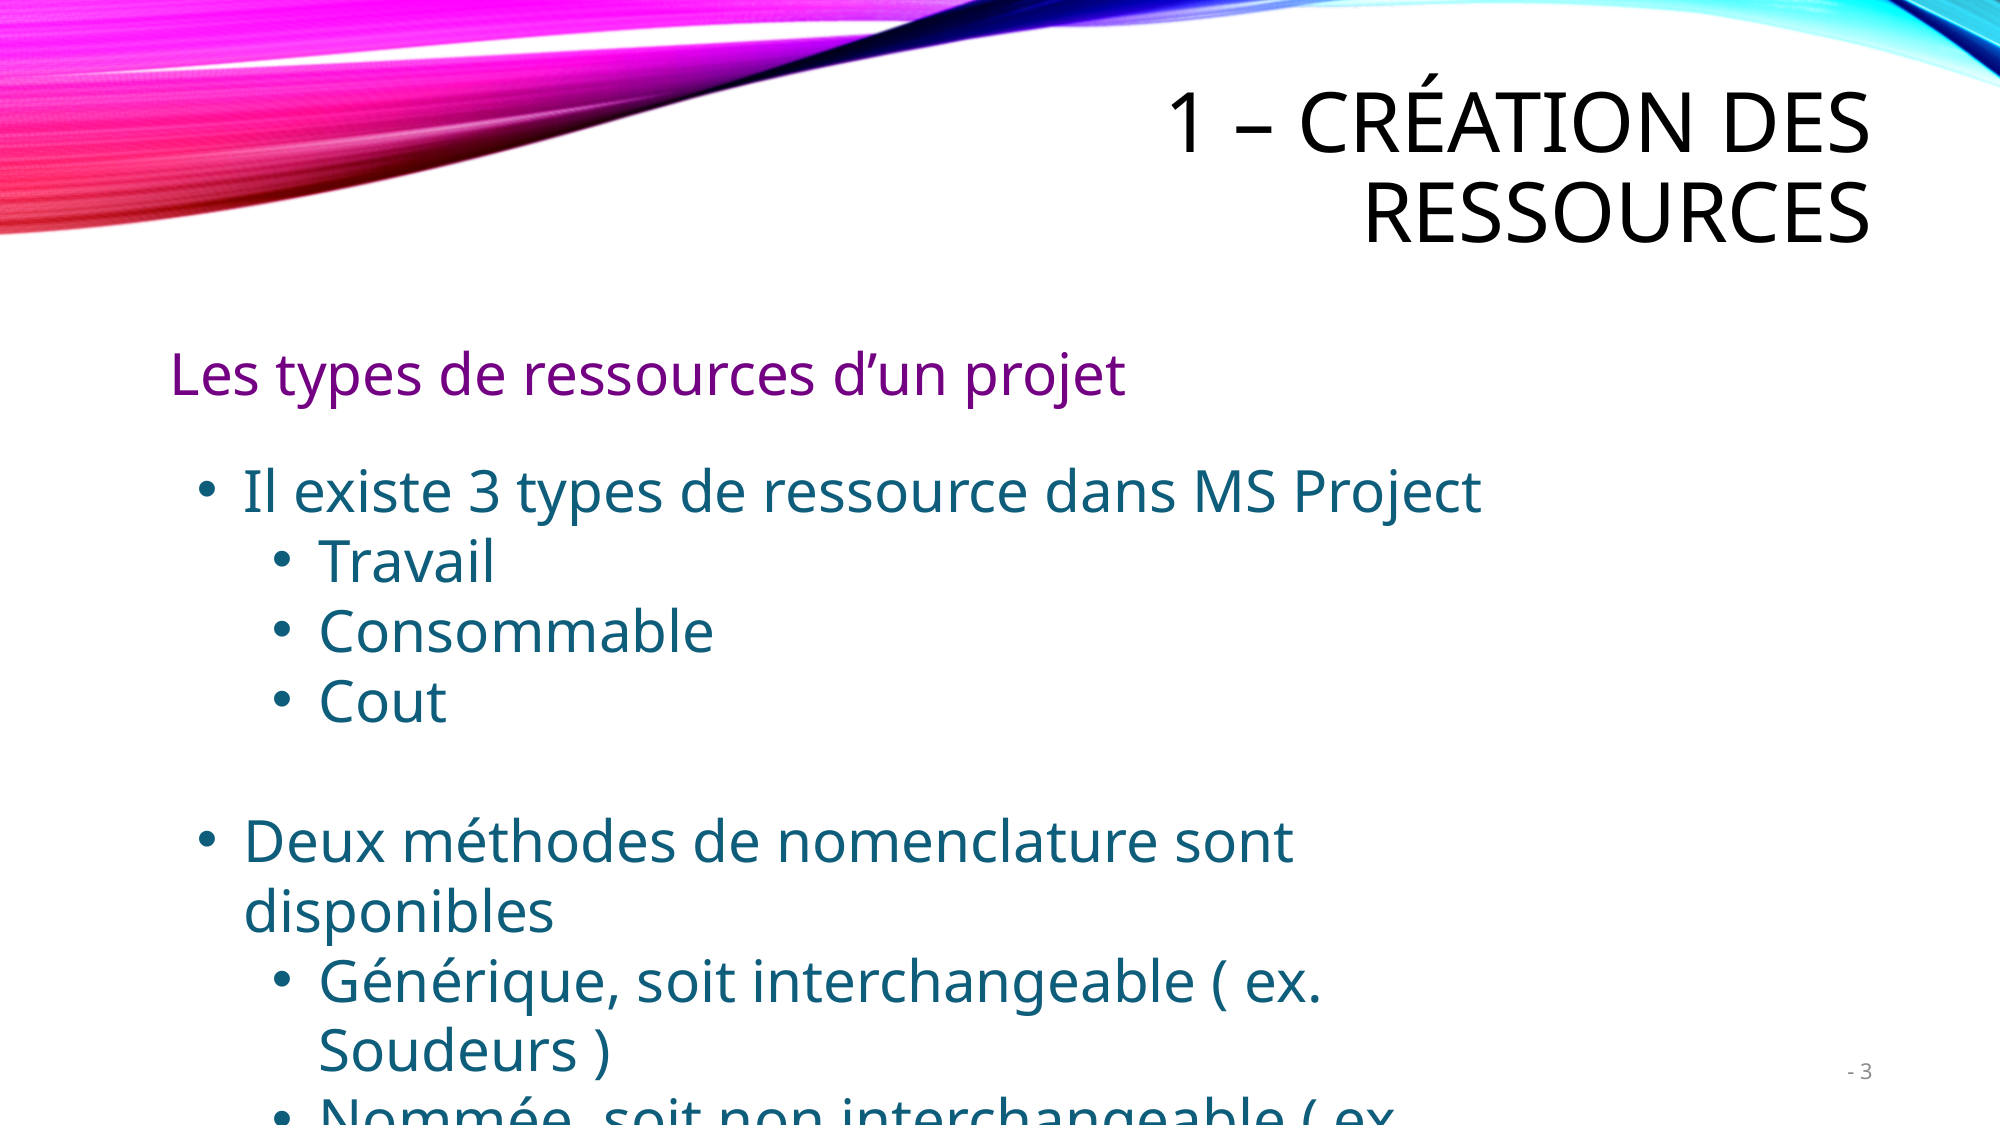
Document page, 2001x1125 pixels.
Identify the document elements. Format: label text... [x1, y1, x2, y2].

text_box Il existe 3 types de ressource dans MS Project Travail Consommable Cout Deux méthodes de nomenclature sont disponibles Générique, soit interchangeable ( ex. Soudeurs ) Nommée, soit non interchangeable ( ex. Robert ) [182, 446, 1604, 1125]
slide_number 3 [1808, 1042, 1888, 1103]
picture [1910, 0, 2000, 45]
text_box Les types de ressources d’un projet [154, 259, 1841, 415]
picture [0, 0, 2000, 237]
title 1 – Création des ressources [638, 64, 1888, 277]
picture [1890, 0, 2000, 75]
